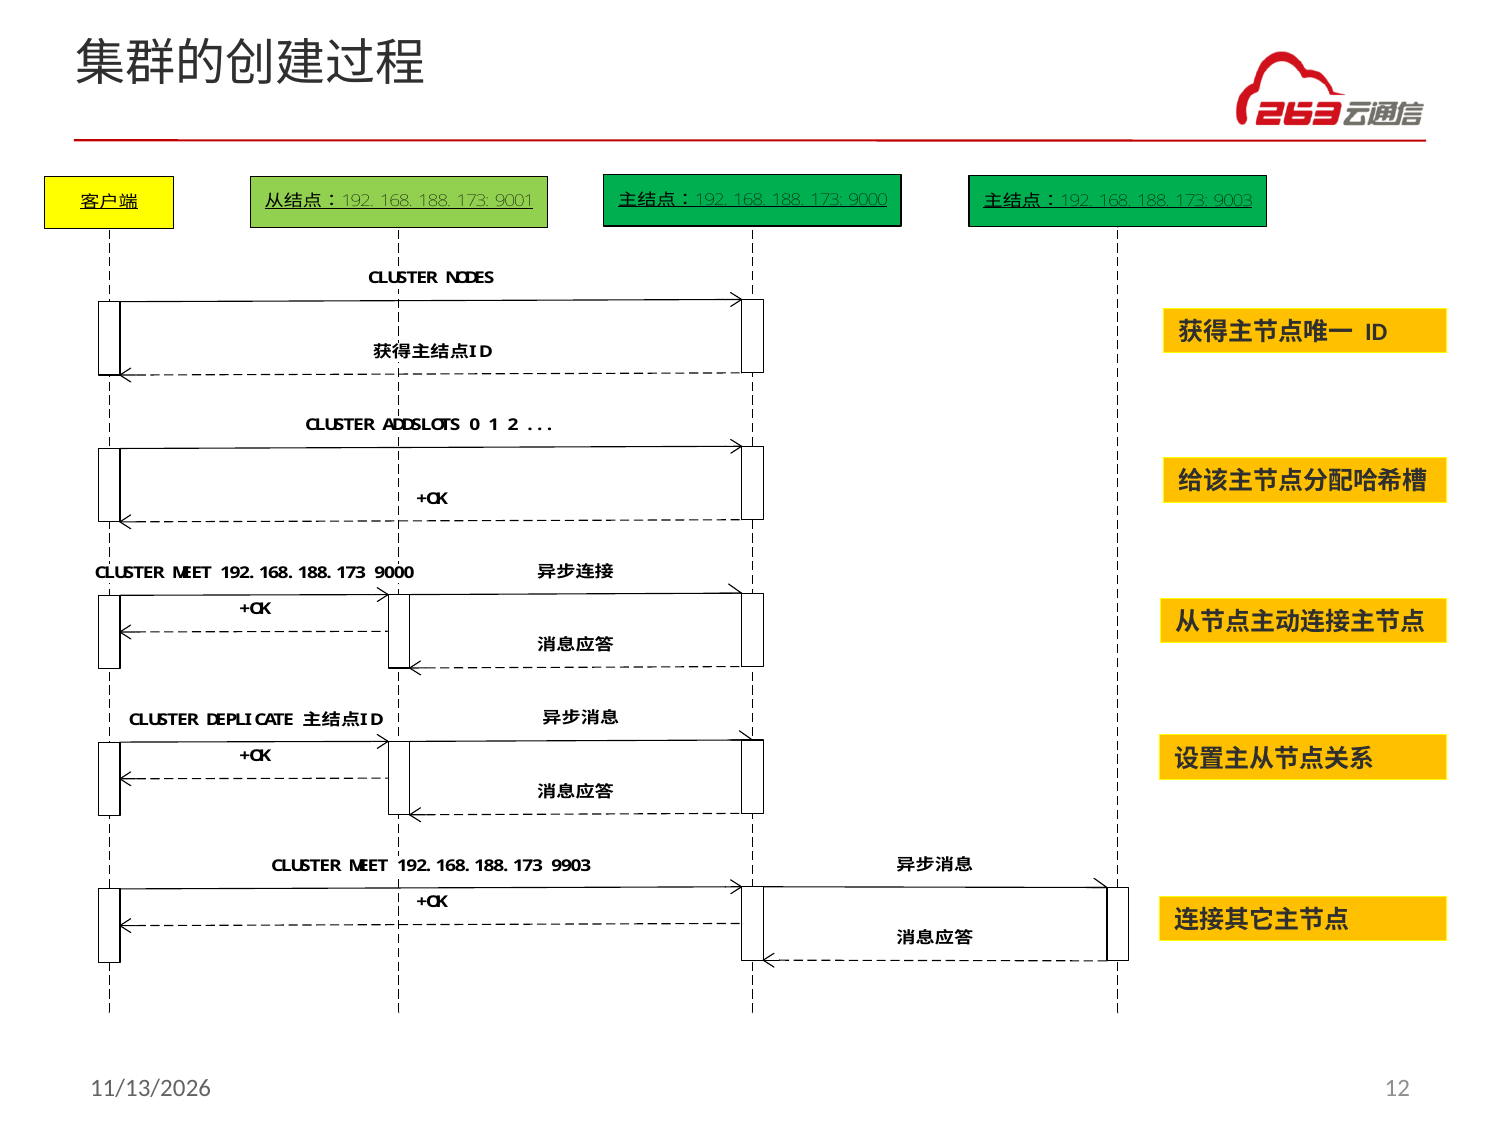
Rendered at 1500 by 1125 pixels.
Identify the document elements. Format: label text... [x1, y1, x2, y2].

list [40, 171, 1270, 1016]
text_box 给该主节点分配哈希槽 [1276, 457, 1447, 503]
title 集群的创建过程 [75, 30, 1235, 136]
text_box 从节点主动连接主节点 [1276, 598, 1447, 643]
picture [1230, 37, 1430, 141]
text_box 获得主节点唯一 ID [1276, 308, 1447, 353]
text_box 连接其它主节点 [1276, 896, 1447, 941]
text_box 设置主从节点关系 [1276, 734, 1447, 780]
